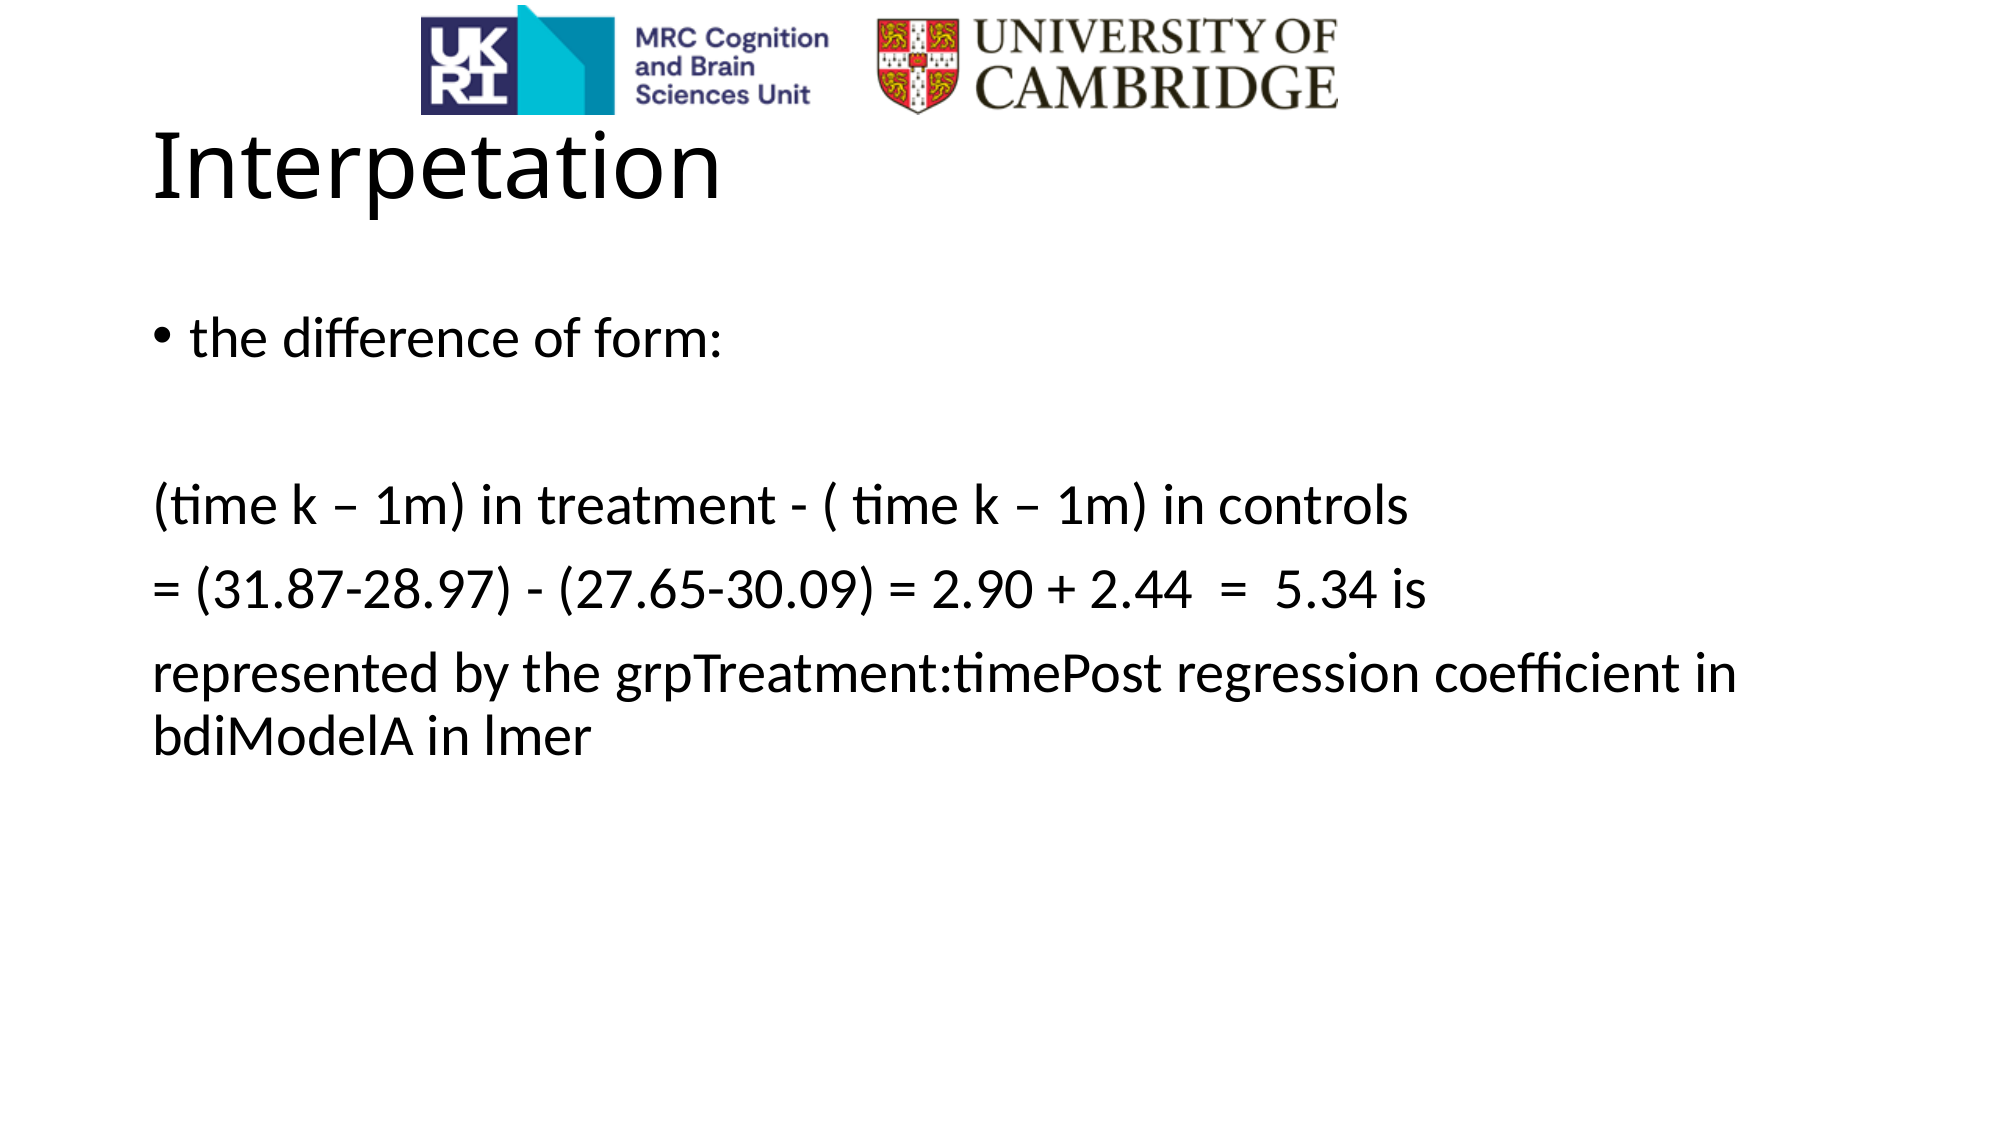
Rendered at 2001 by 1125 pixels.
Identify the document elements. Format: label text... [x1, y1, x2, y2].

list the difference of form: (time k – 1m) in treatment - ( time k – 1m) in controls = (31.87-28.97) - (27.65-30.09) = 2.90 + 2.44 = 5.34 is represented by the grpTreatment:timePost regression coefficient in bdiModelA in lmer [137, 299, 1863, 1014]
title Interpetation [137, 59, 1863, 278]
picture [421, 5, 1338, 59]
